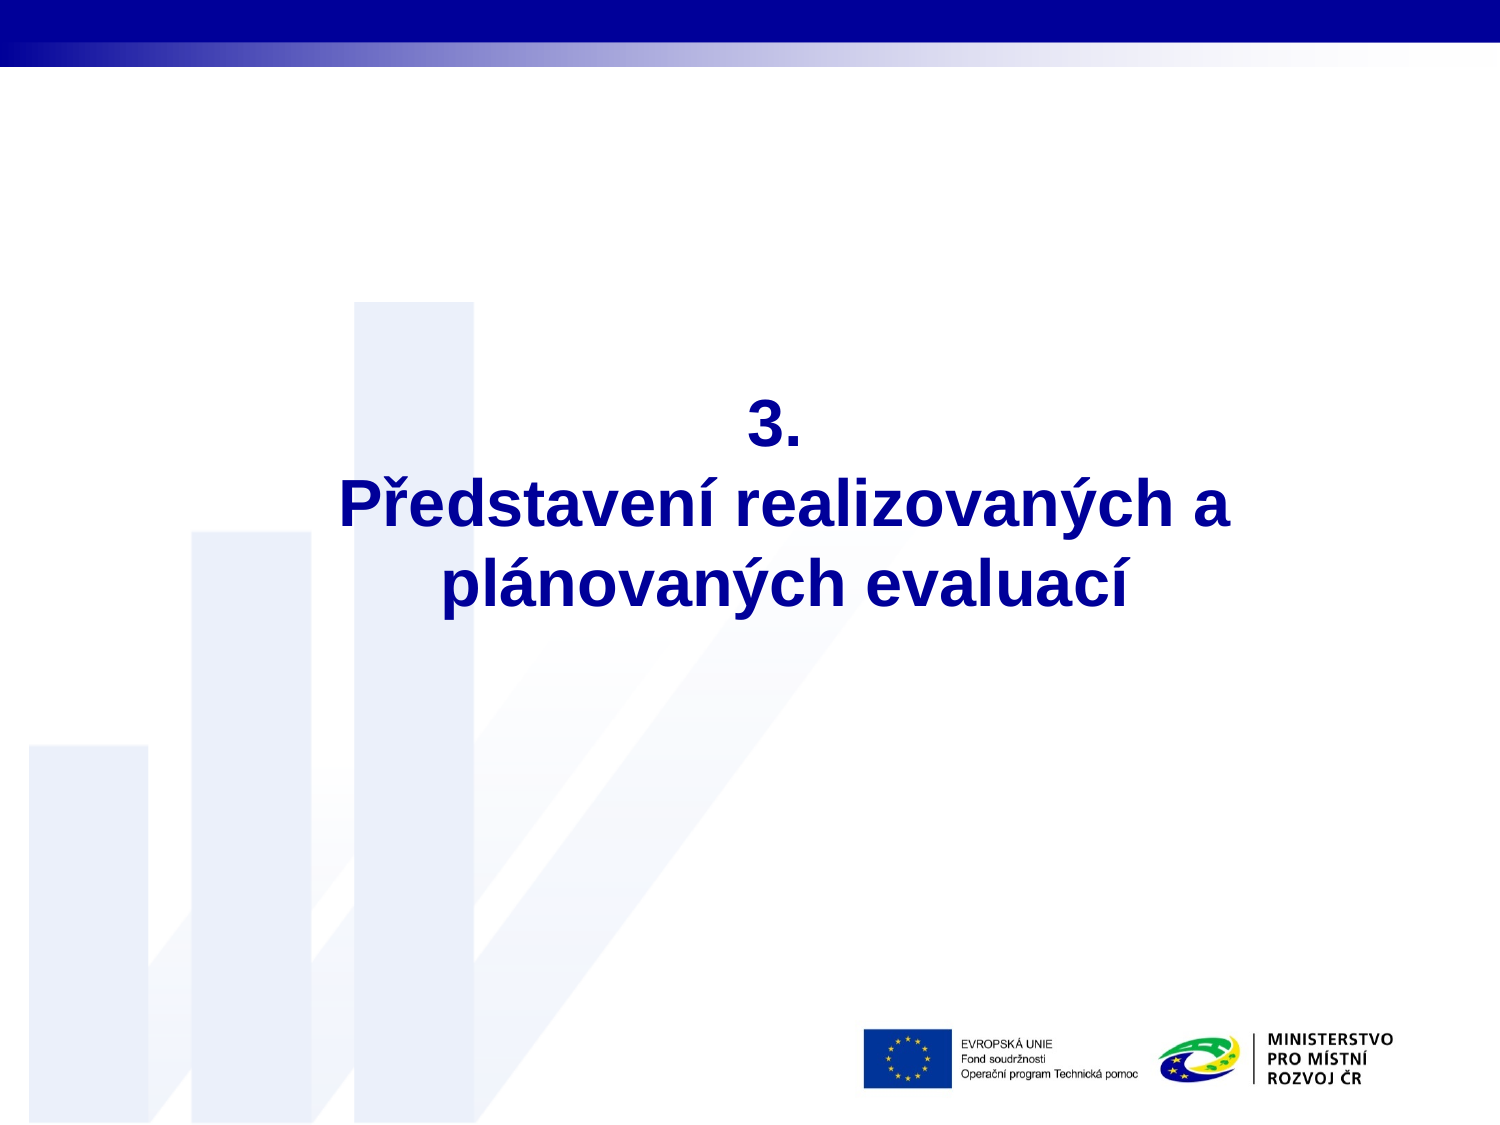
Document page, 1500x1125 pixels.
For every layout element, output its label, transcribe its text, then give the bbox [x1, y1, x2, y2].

list 3. Představení realizovaných a plánovaných evaluací [76, 160, 1437, 1000]
picture [29, 302, 1412, 1125]
